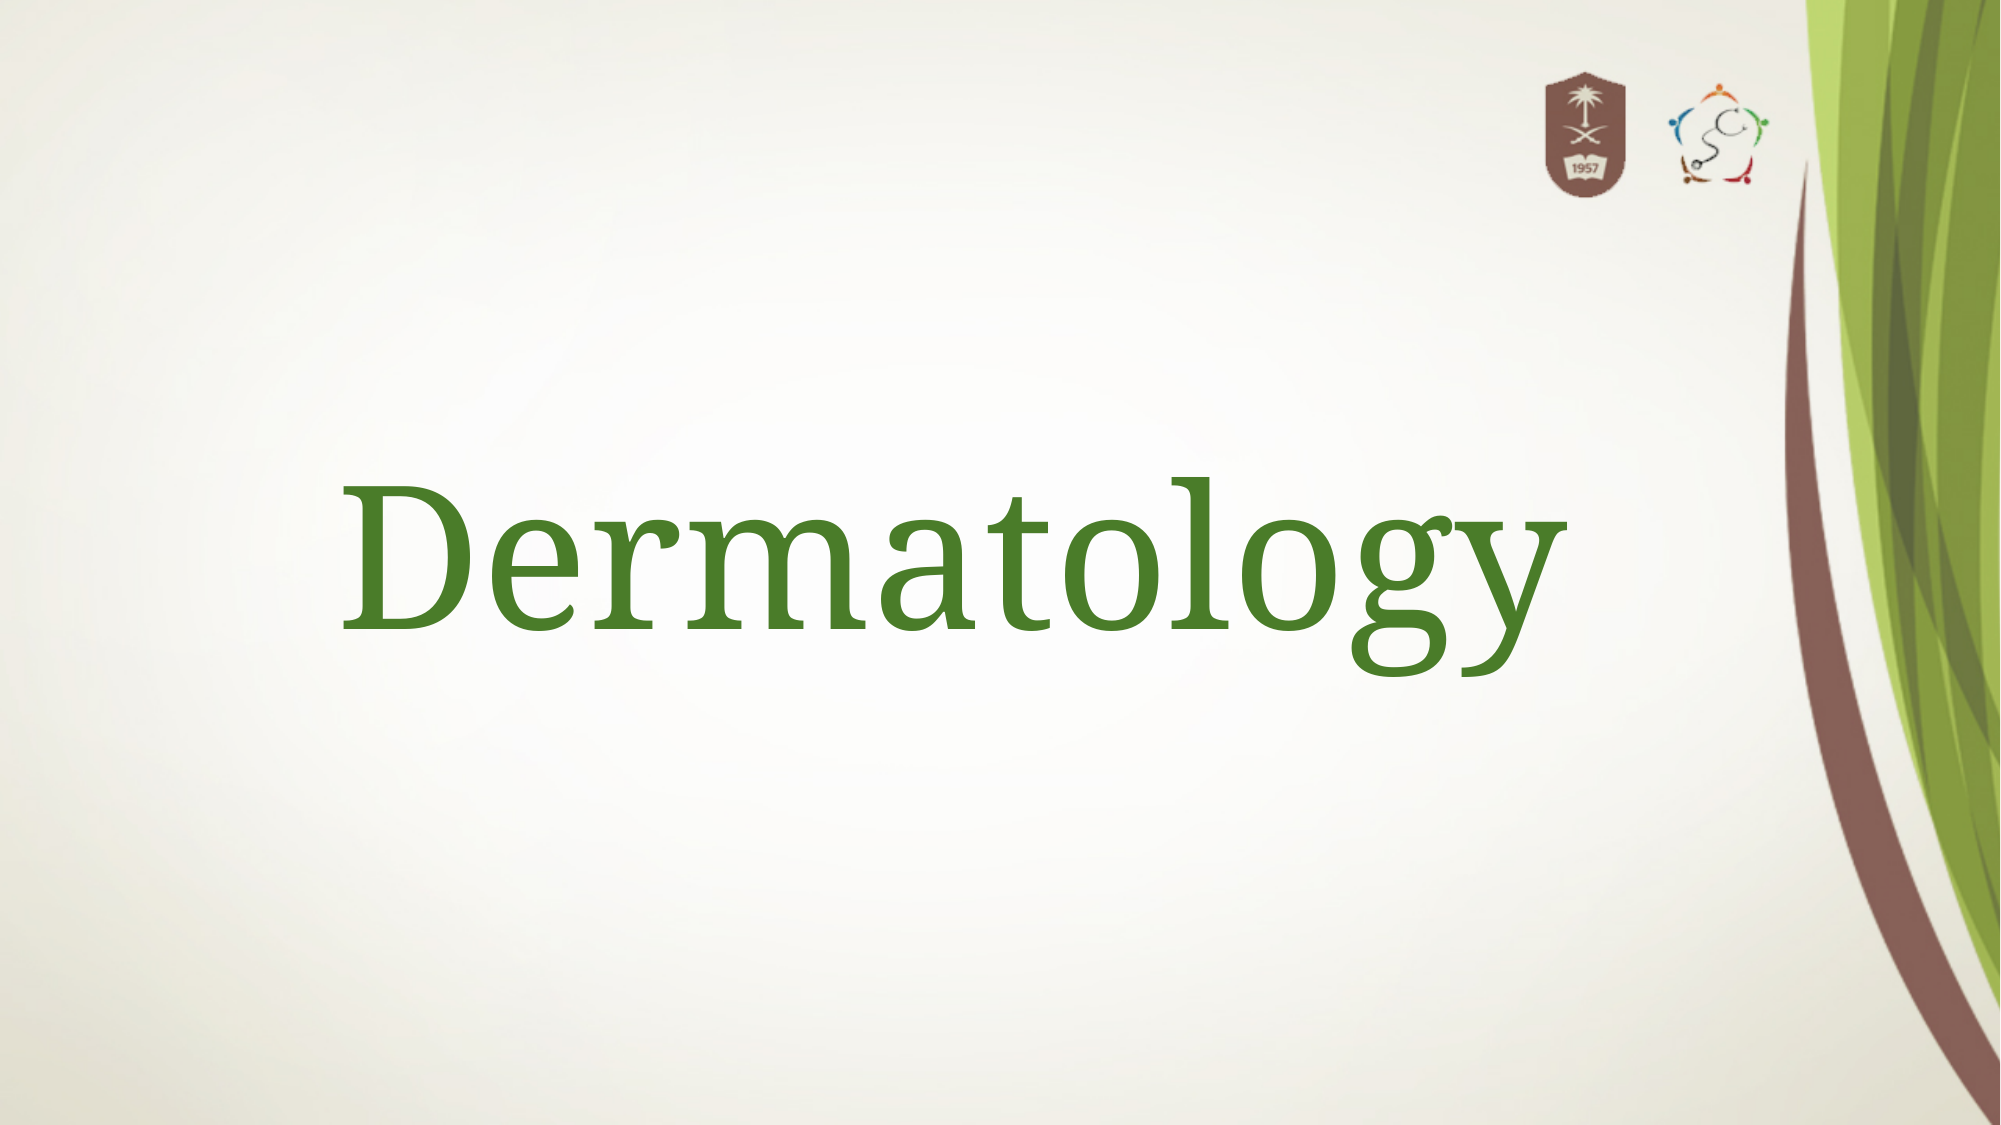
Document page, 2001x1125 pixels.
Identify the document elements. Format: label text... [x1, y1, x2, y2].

title Dermatology [22, 0, 1882, 681]
picture [0, 0, 2001, 1125]
